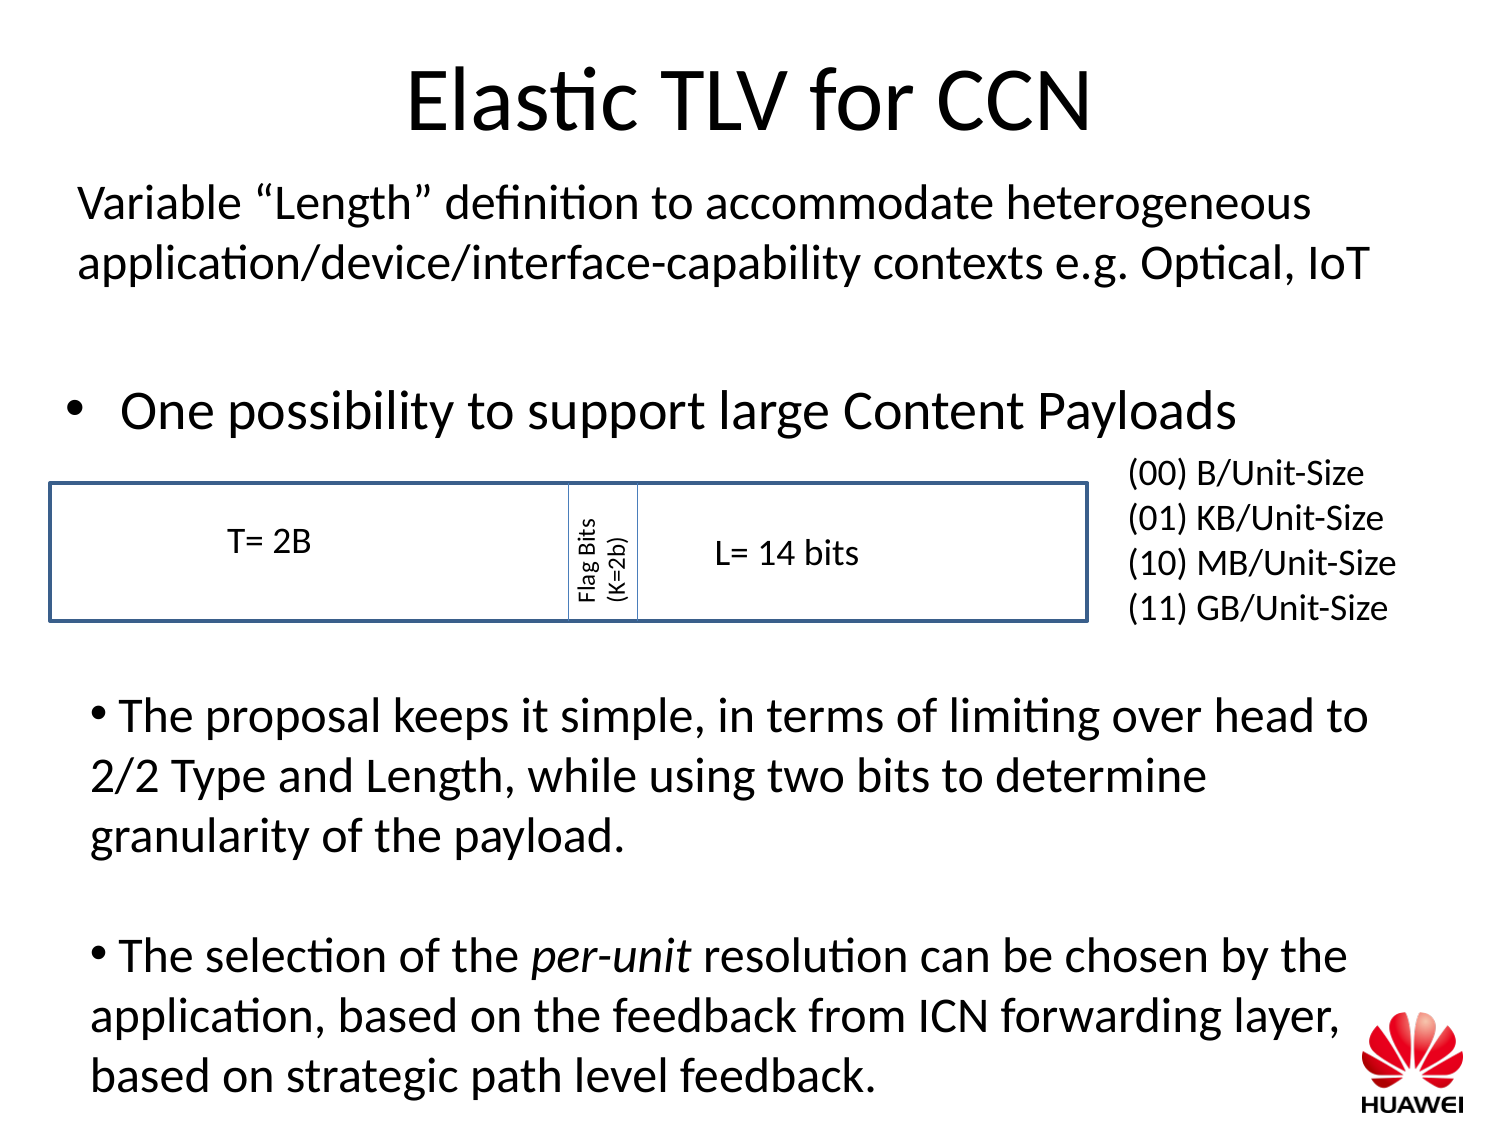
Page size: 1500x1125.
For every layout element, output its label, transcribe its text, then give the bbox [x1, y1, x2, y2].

text_box L= 14 bits [699, 520, 938, 581]
text_box [48, 481, 565, 623]
text_box Flag Bits (K=2b) [562, 450, 638, 618]
text_box T= 2B [212, 508, 450, 569]
list One possibility to support large Content Payloads [50, 365, 1263, 466]
text_box Variable “Length” definition to accommodate heterogeneous application/device/interface-capability contexts e.g. Optical, IoT [62, 162, 1432, 298]
text_box (00) B/Unit-Size (01) KB/Unit-Size (10) MB/Unit-Size (11) GB/Unit-Size [1112, 440, 1438, 636]
text_box [638, 481, 1089, 623]
picture [1362, 1012, 1463, 1113]
text_box [572, 618, 633, 623]
text_box The proposal keeps it simple, in terms of limiting over head to 2/2 Type and Length, while using two bits to determine granularity of the payload. The selection of the per-unit resolution can be chosen by the application, based on the feedback from ICN forwarding layer, based on strategic path level feedback. [74, 674, 1425, 1110]
title Elastic TLV for CCN [75, 0, 1425, 162]
